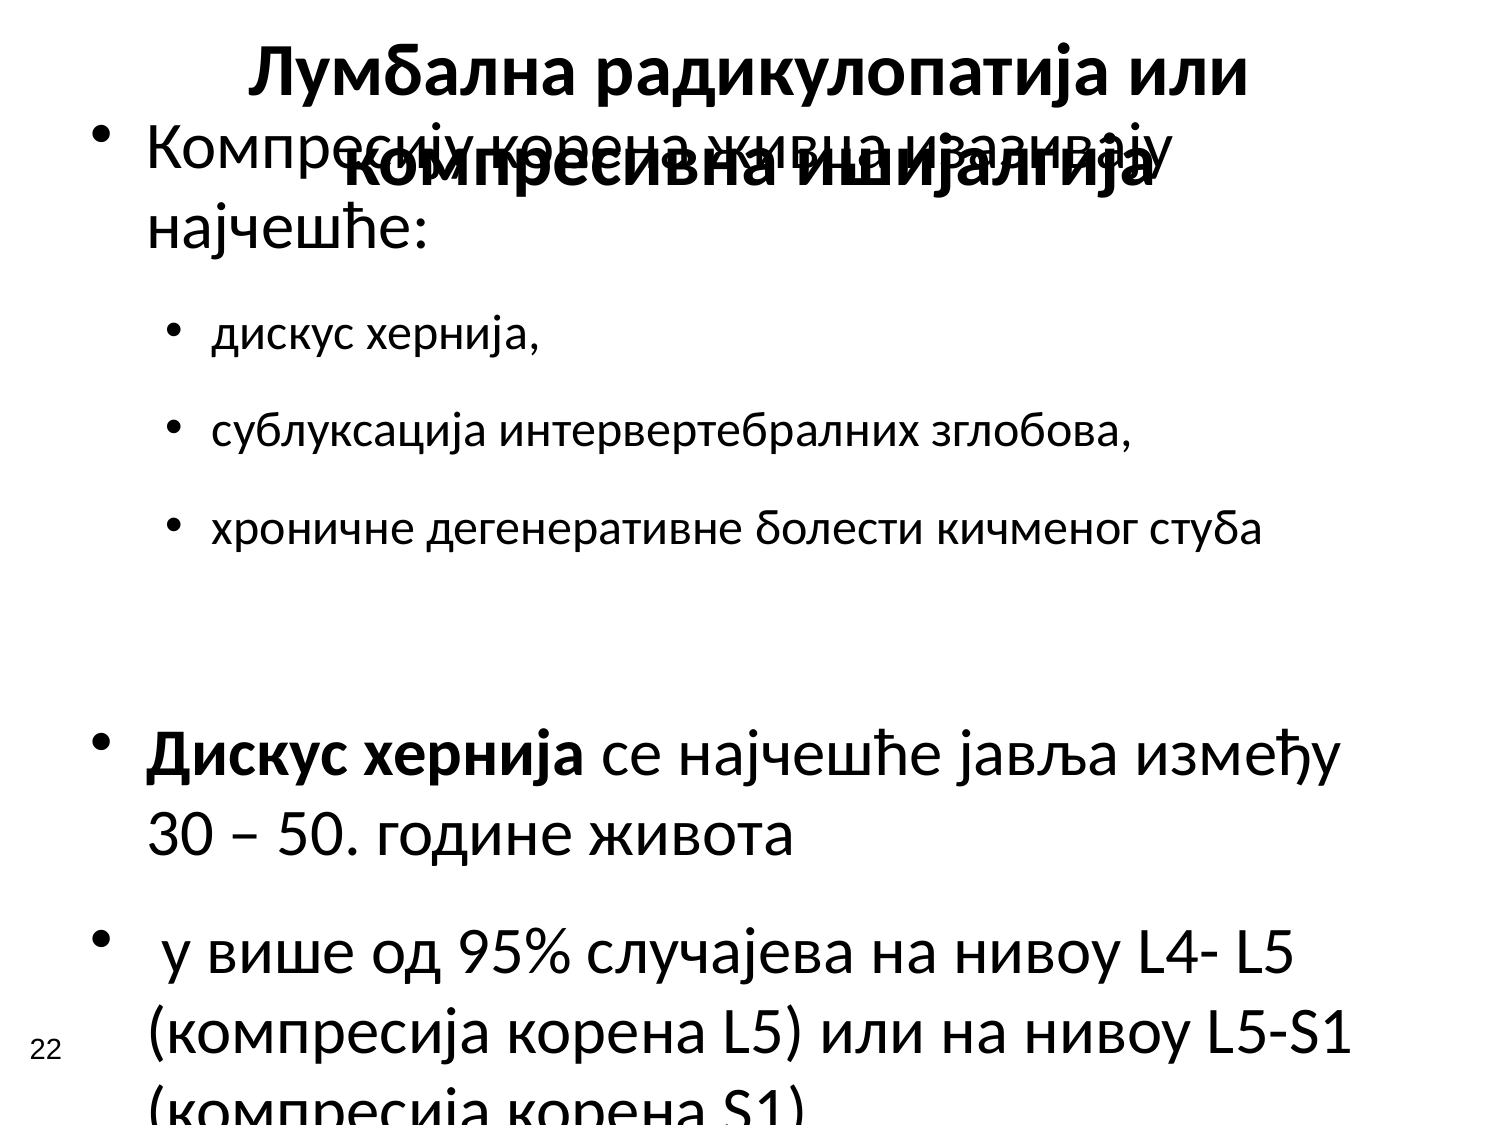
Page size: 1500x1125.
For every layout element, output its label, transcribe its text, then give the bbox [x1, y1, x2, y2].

title Лумбална радикулопатија или компресивна ишијалгија [74, 125, 1426, 209]
list Компресију корена живца изазивају најчешће: дискус хернија, сублуксација интервертебралних зглобова, хроничне дегенеративне болести кичменог стуба Дискус хернија се најчешће јавља између 30 – 50. године живота у више од 95% случајева на нивоу L4- L5 (компресија корена L5) или на нивоу L5-S1 (компресија корена S1) [74, 243, 1426, 1006]
slide_number 22 [4, 1023, 78, 1102]
